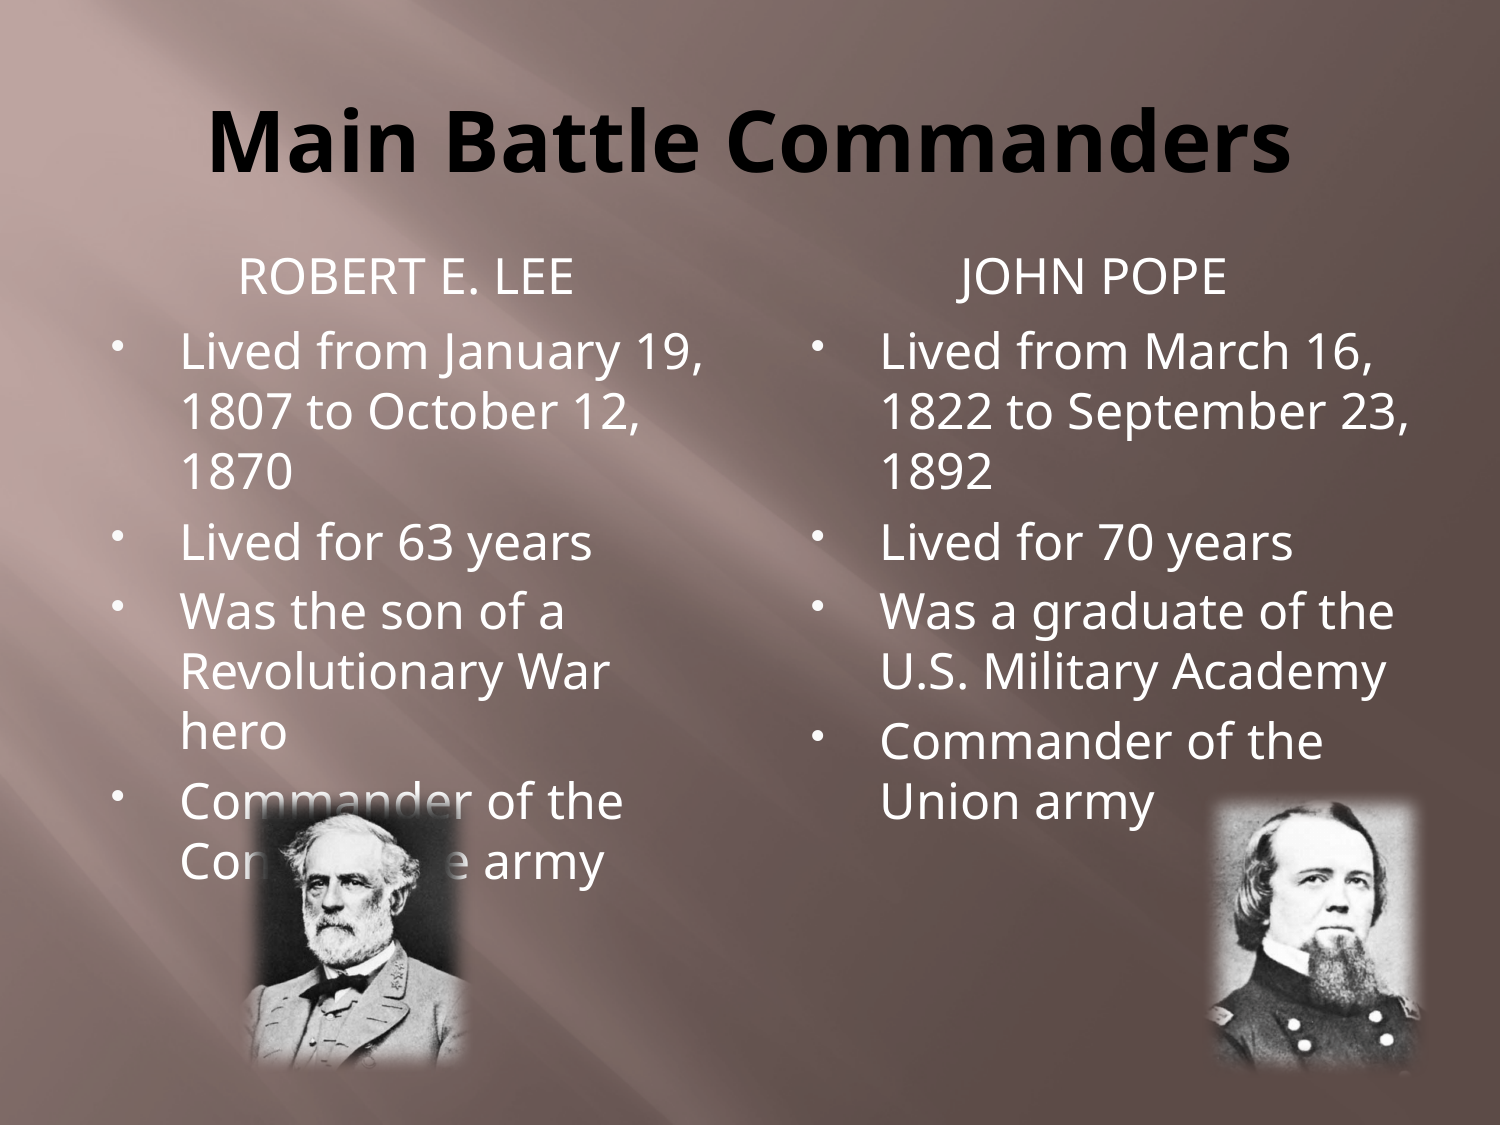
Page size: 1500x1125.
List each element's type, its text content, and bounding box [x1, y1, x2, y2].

list Lived from March 16, 1822 to September 23, 1892 Lived for 70 years Was a graduate of the U.S. Military Academy Commander of the Union army [774, 312, 1438, 850]
title Main Battle Commanders [75, 44, 1425, 233]
list Lived from January 19, 1807 to October 12, 1870 Lived for 63 years Was the son of a Revolutionary War hero Commander of the Confederate army [75, 312, 738, 1075]
list John Pope [762, 212, 1426, 336]
picture [237, 787, 476, 1076]
list Robert E. Lee [75, 212, 738, 312]
picture [1199, 787, 1431, 1080]
